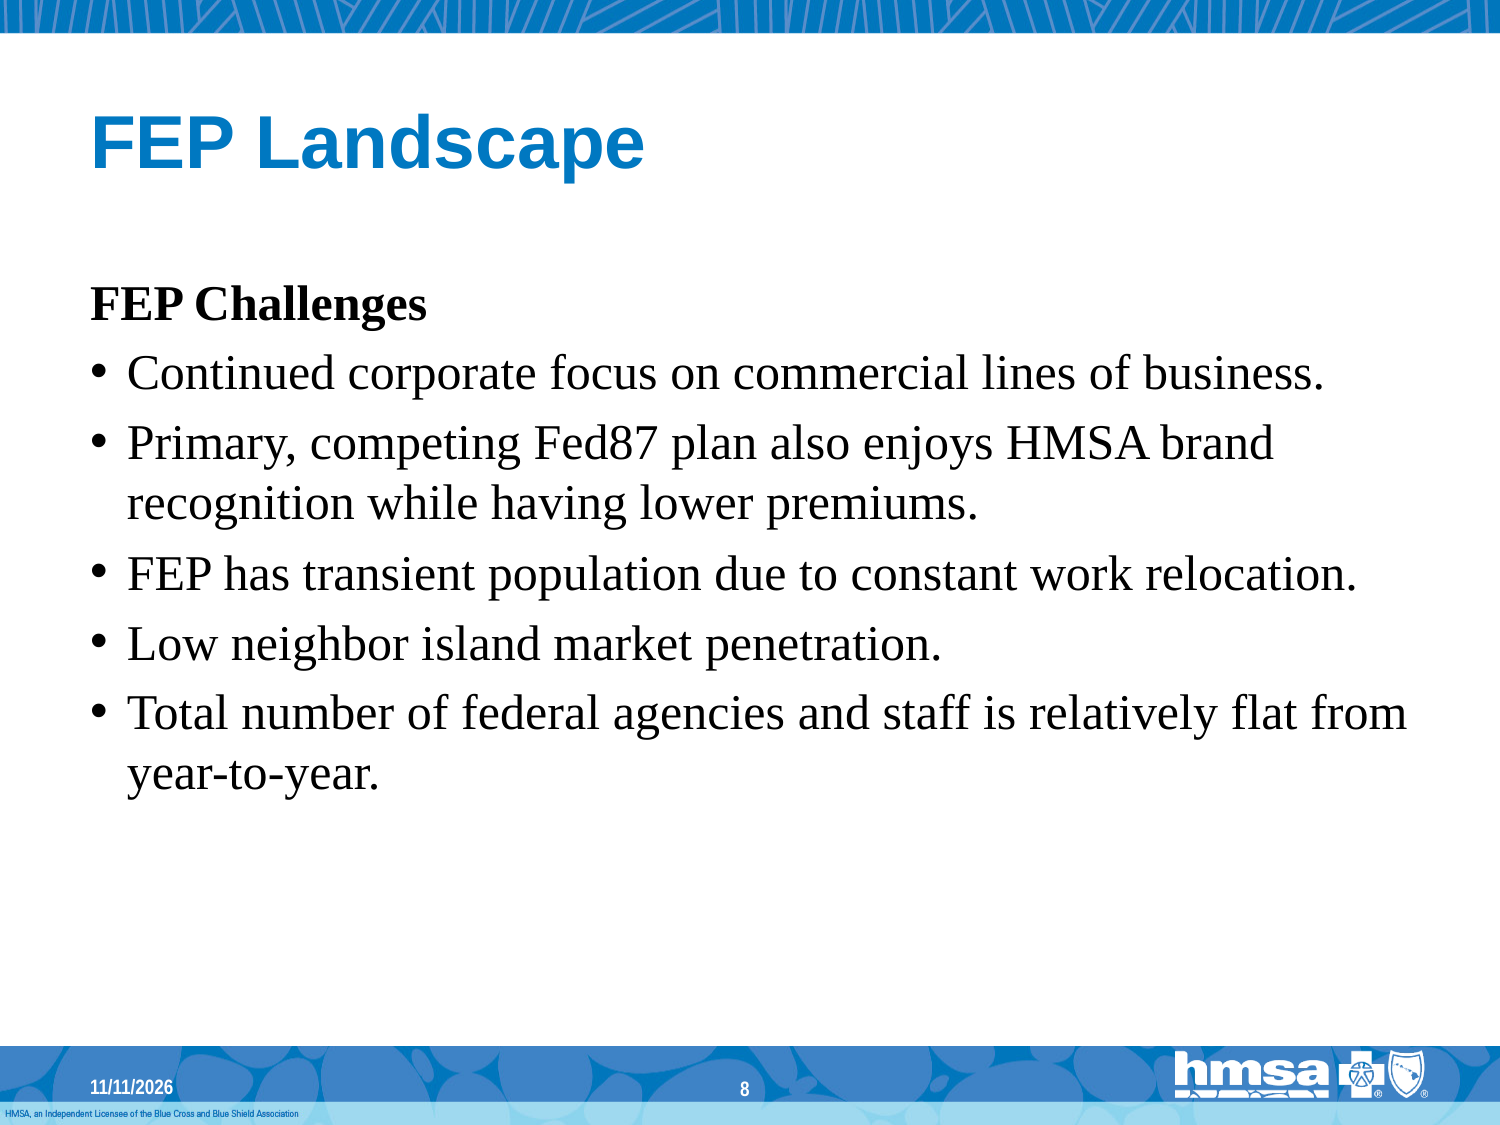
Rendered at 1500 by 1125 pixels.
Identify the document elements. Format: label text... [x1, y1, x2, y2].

picture [0, 1046, 1500, 1125]
list FEP Challenges Continued corporate focus on commercial lines of business. Primary, competing Fed87 plan also enjoys HMSA brand recognition while having lower premiums. FEP has transient population due to constant work relocation. Low neighbor island market penetration. Total number of federal agencies and staff is relatively flat from year-to-year. [75, 262, 1425, 1005]
title FEP Landscape [75, 45, 1425, 233]
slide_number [75, 1059, 425, 1113]
slide_number 8 [725, 1064, 1075, 1113]
picture [0, 0, 1500, 34]
